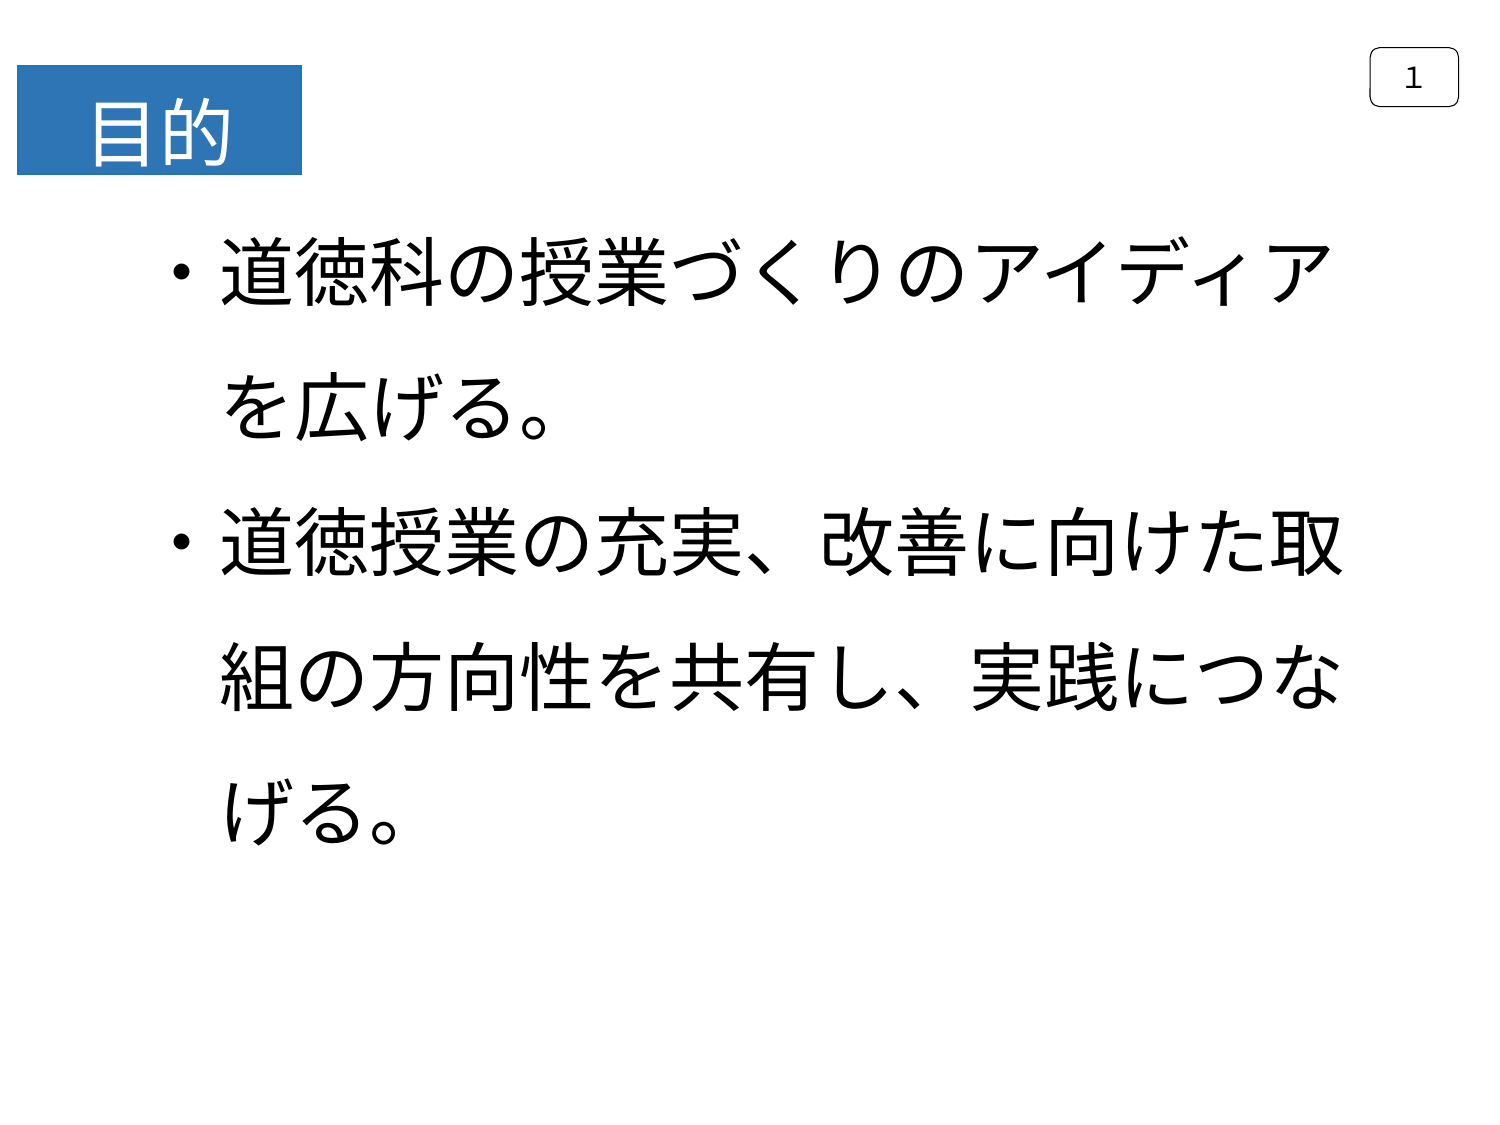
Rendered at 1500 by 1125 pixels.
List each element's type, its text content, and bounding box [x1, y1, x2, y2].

text_box ・道徳科の授業づくりのアイディア を広げる。 ・道徳授業の充実、改善に向けた取 組の方向性を共有し、実践につな げる。 [129, 172, 1371, 863]
text_box 目的 [17, 65, 302, 175]
text_box １ [1368, 46, 1460, 108]
